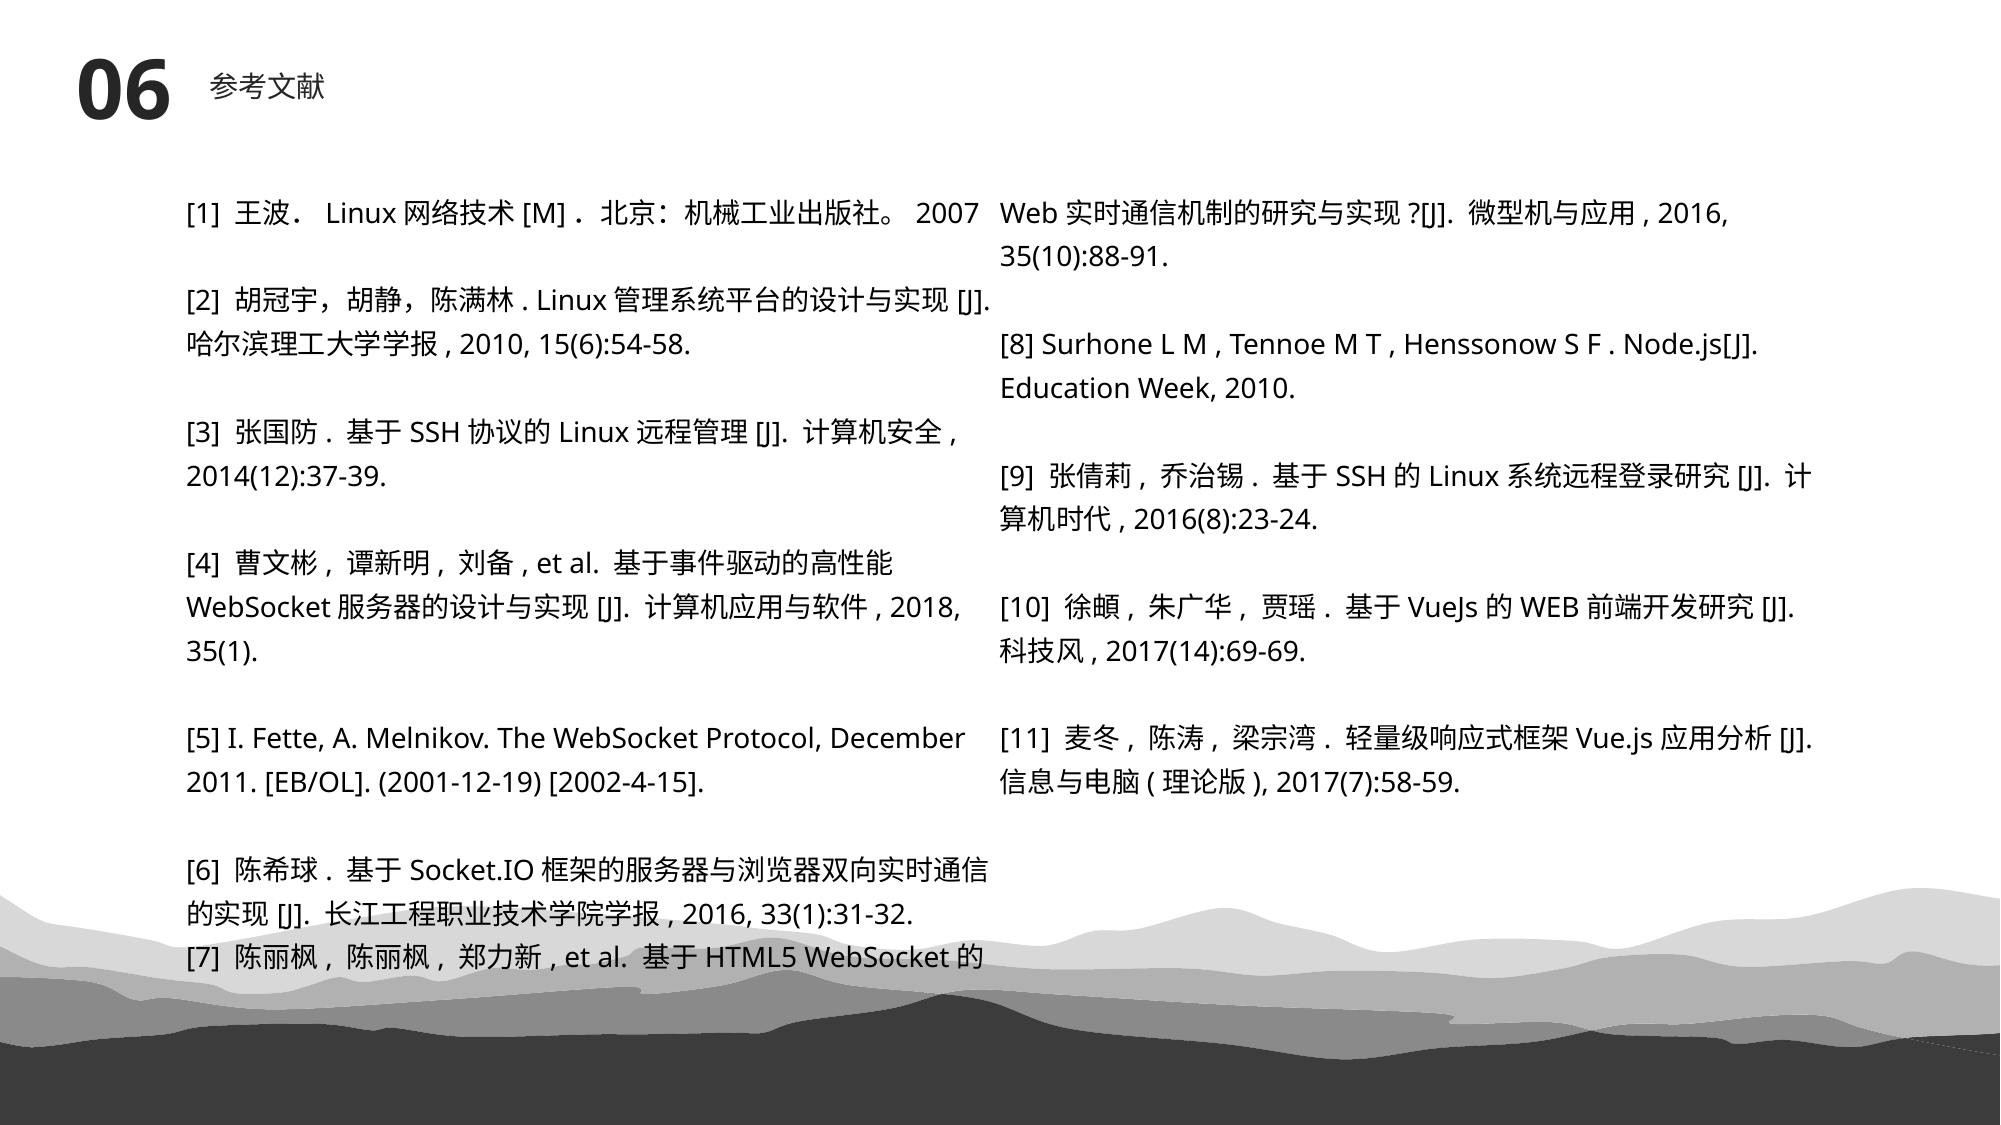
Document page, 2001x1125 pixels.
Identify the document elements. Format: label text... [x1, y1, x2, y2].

list 参考文献 [194, 60, 501, 116]
list 06 [61, 39, 195, 137]
text_box [1] 王波．Linux网络技术[M]．北京：机械工业出版社。2007 [2] 胡冠宇，胡静，陈满林. Linux管理系统平台的设计与实现[J]. 哈尔滨理工大学学报, 2010, 15(6):54-58. [3] 张国防. 基于SSH协议的Linux远程管理[J]. 计算机安全, 2014(12):37-39. [4] 曹文彬, 谭新明, 刘备, et al. 基于事件驱动的高性能WebSocket服务器的设计与实现[J]. 计算机应用与软件, 2018, 35(1). [5] I. Fette, A. Melnikov. The WebSocket Protocol, December 2011. [EB/OL]. (2001-12-19) [2002-4-15]. [6] 陈希球. 基于Socket.IO框架的服务器与浏览器双向实时通信的实现[J]. 长江工程职业技术学院学报, 2016, 33(1):31-32. [7] 陈丽枫, 陈丽枫, 郑力新, et al. 基于HTML5 WebSocket的Web实时通信机制的研究与实现?[J]. 微型机与应用, 2016, 35(10):88-91. [8] Surhone L M , Tennoe M T , Henssonow S F . Node.js[J]. Education Week, 2010. [9] 张倩莉, 乔治锡. 基于SSH的Linux系统远程登录研究[J]. 计算机时代, 2016(8):23-24. [10] 徐頔, 朱广华, 贾瑶. 基于VueJs的WEB前端开发研究[J]. 科技风, 2017(14):69-69. [11] 麦冬, 陈涛, 梁宗湾. 轻量级响应式框架Vue.js应用分析[J]. 信息与电脑(理论版), 2017(7):58-59. [171, 177, 1829, 1014]
